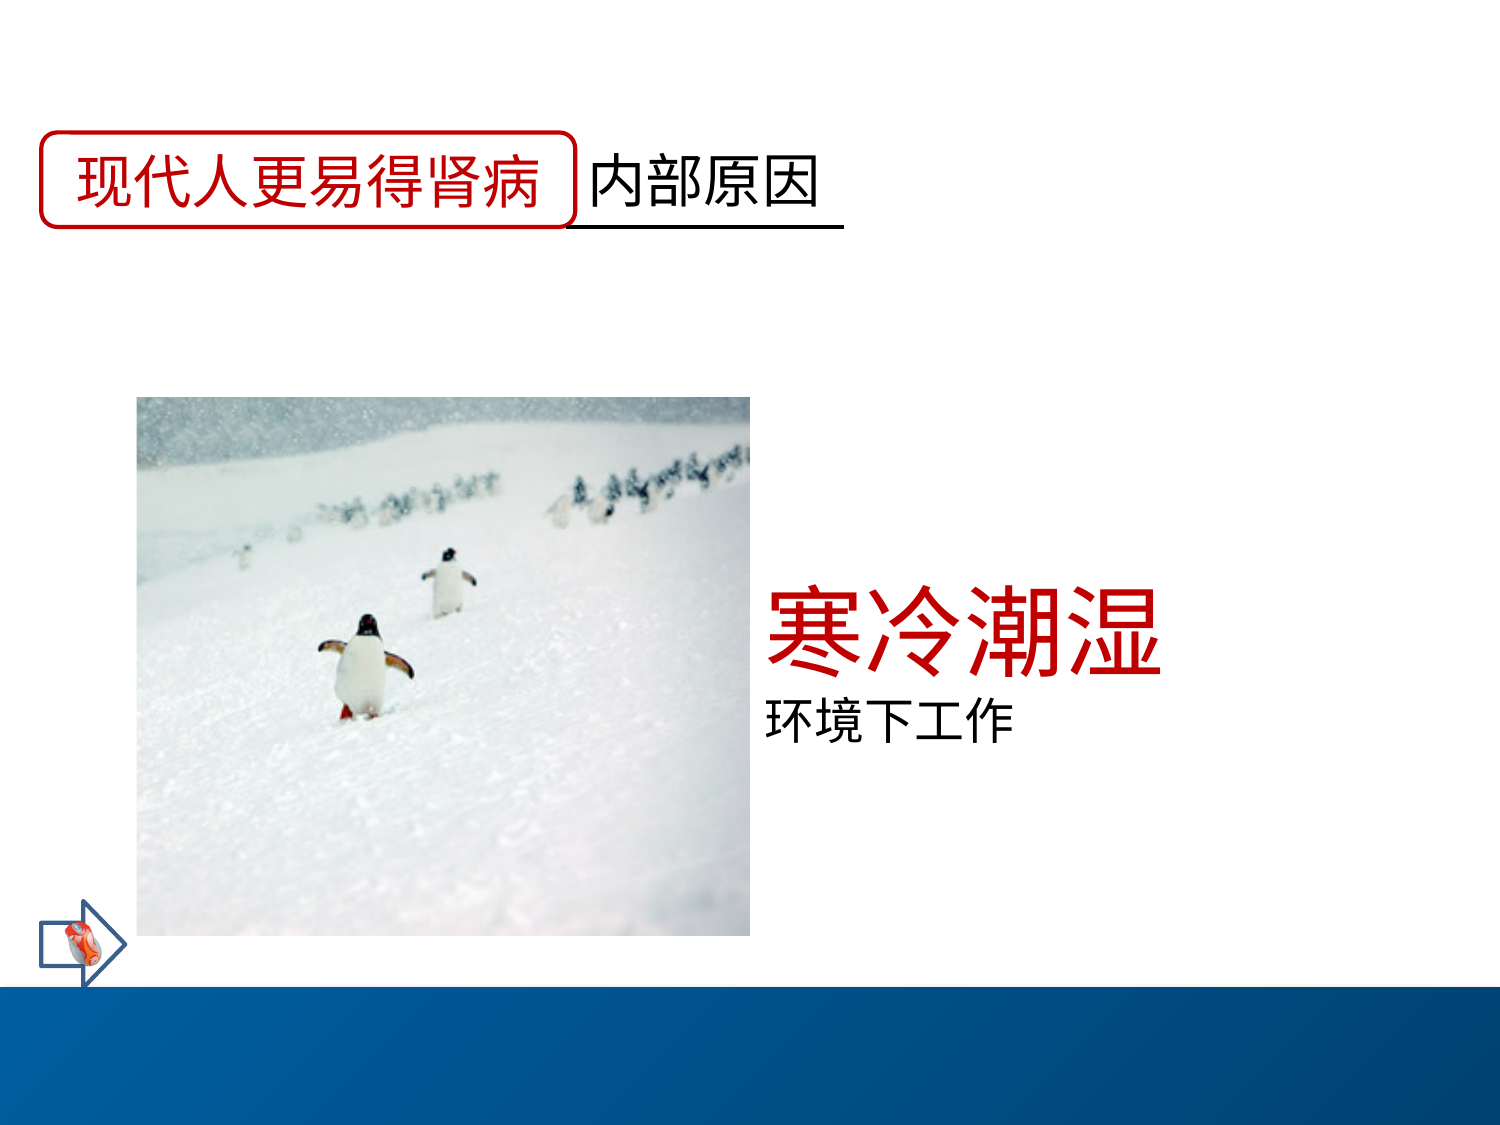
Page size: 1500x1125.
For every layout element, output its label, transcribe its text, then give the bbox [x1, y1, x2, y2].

text_box [0, 986, 1500, 1125]
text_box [40, 900, 126, 988]
picture [136, 396, 751, 937]
text_box 内部原因 [572, 137, 845, 222]
text_box 寒冷潮湿 环境下工作 [755, 562, 1258, 758]
text_box 现代人更易得肾病 [39, 130, 574, 230]
